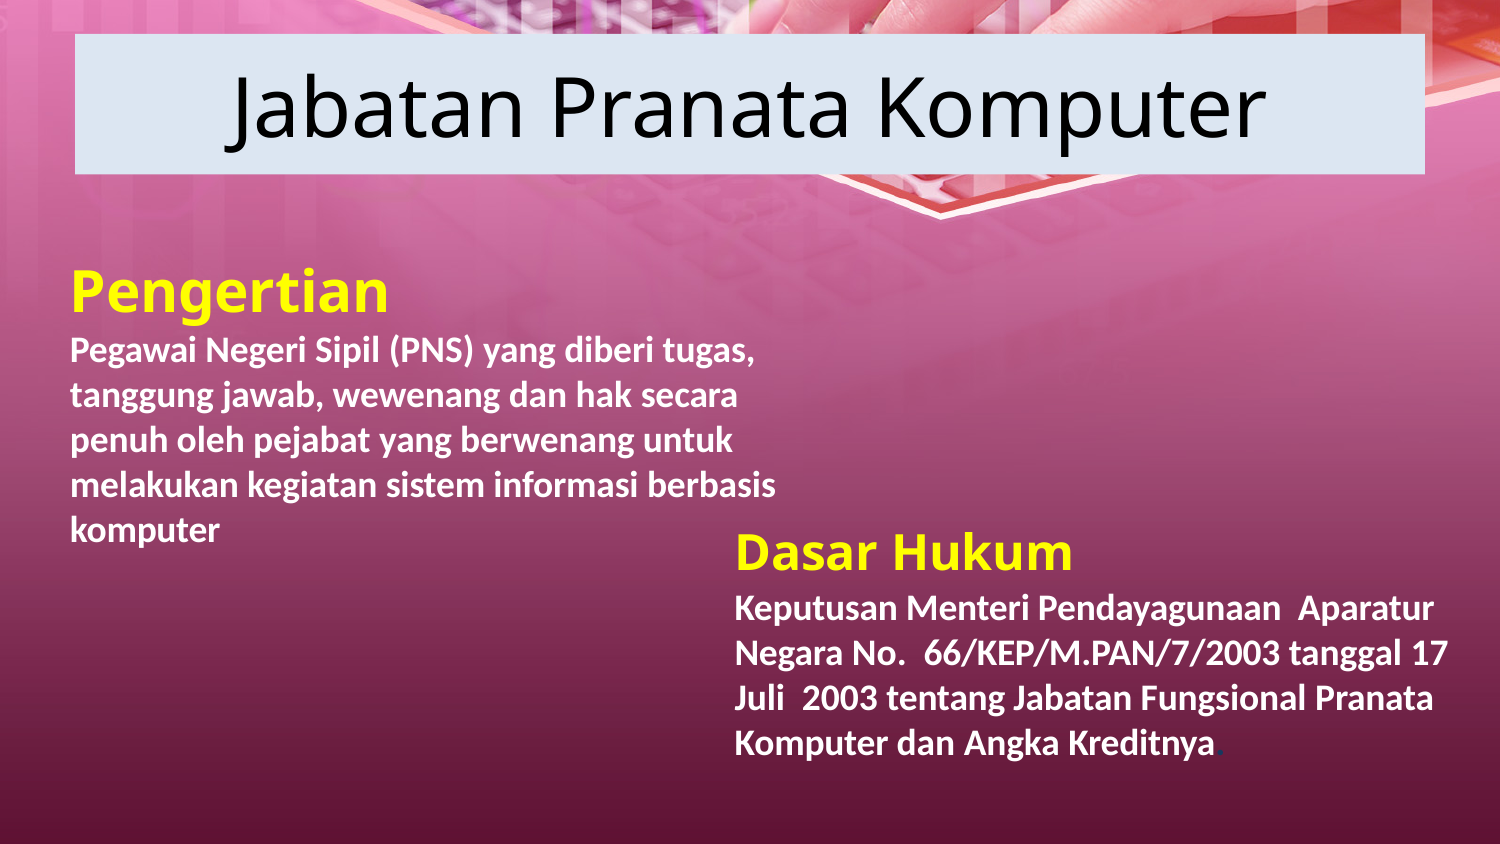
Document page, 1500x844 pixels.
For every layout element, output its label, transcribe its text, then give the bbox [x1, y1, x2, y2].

picture [0, 0, 1500, 844]
text_box Pengertian Pegawai Negeri Sipil (PNS) yang diberi tugas, tanggung jawab, wewenang dan hak secara penuh oleh pejabat yang berwenang untuk melakukan kegiatan sistem informasi berbasis komputer [55, 247, 806, 557]
text_box Dasar Hukum Keputusan Menteri Pendayagunaan Aparatur Negara No. 66/KEP/M.PAN/7/2003 tanggal 17 Juli 2003 tentang Jabatan Fungsional Pranata Komputer dan Angka Kreditnya. [717, 513, 1468, 771]
title Jabatan Pranata Komputer [75, 33, 1425, 175]
